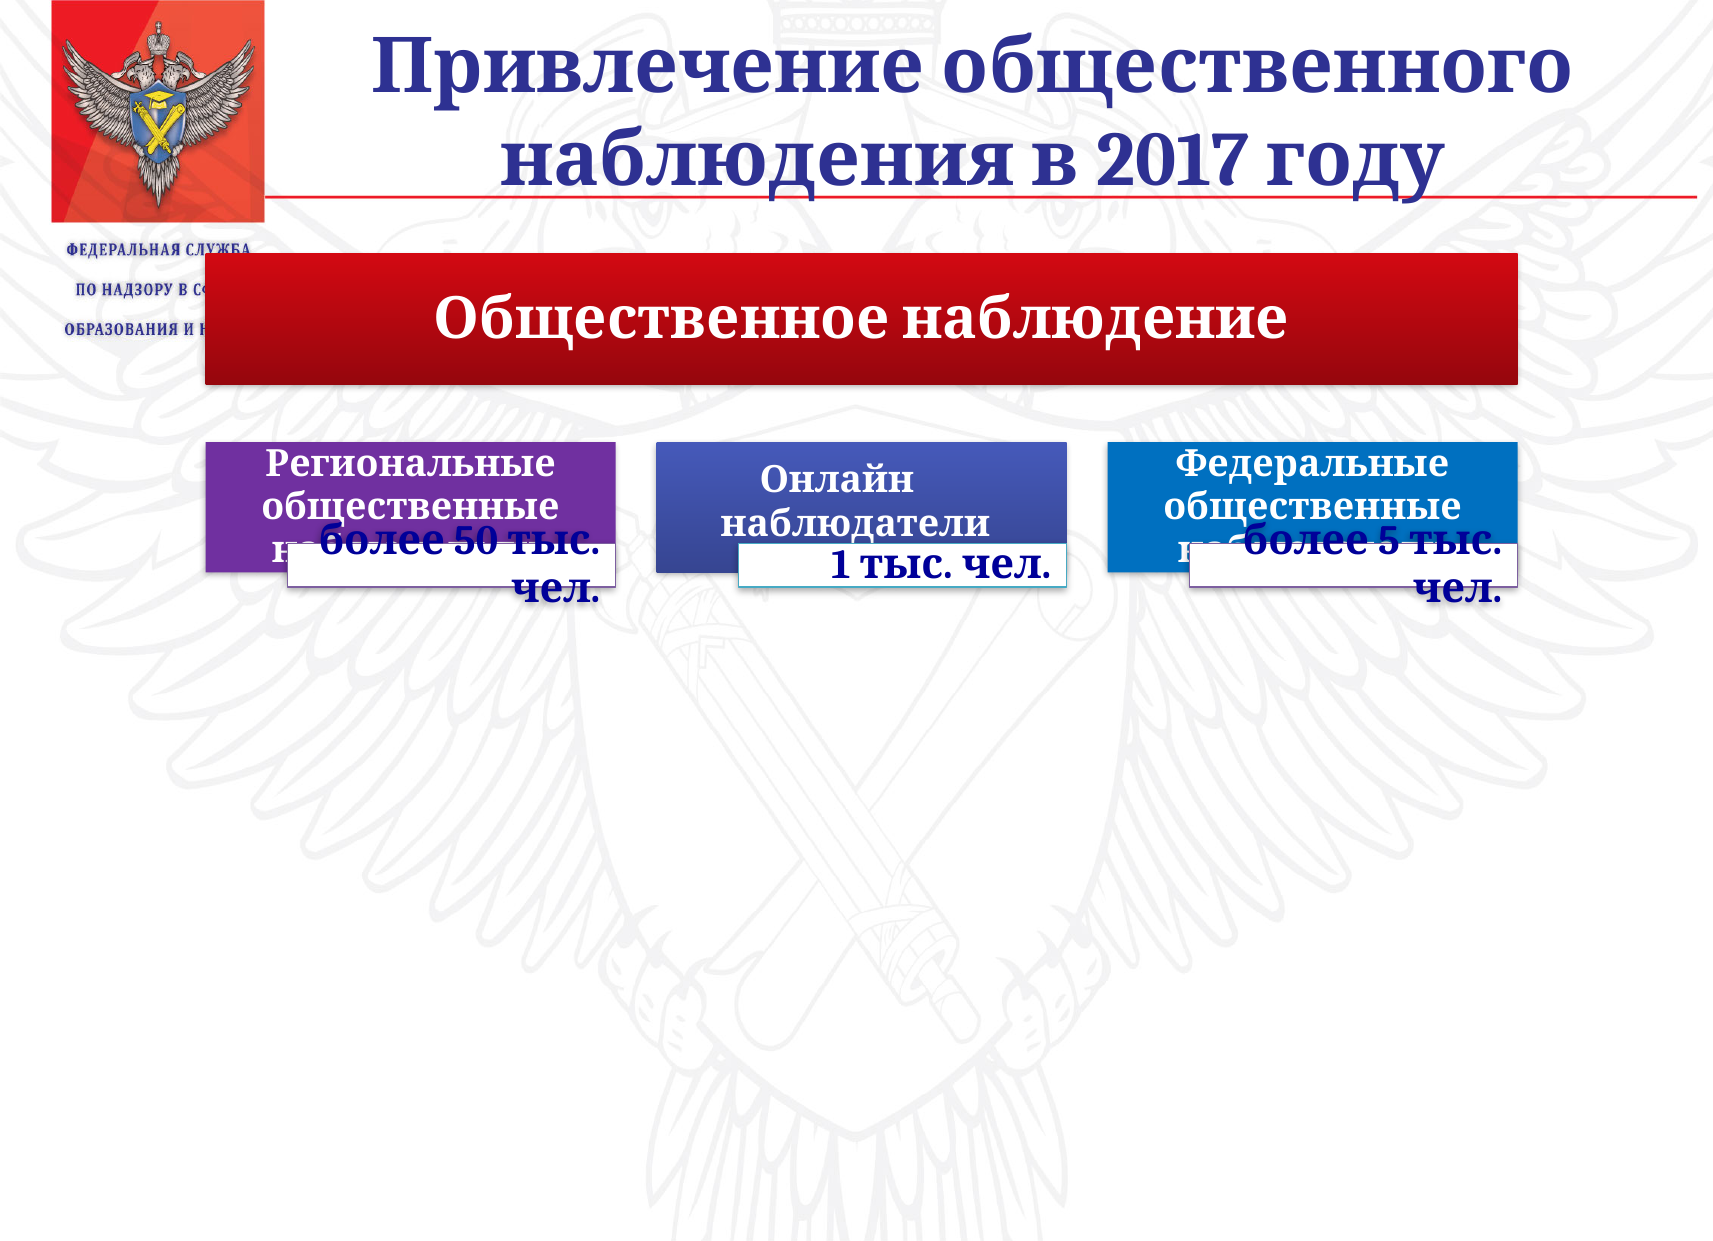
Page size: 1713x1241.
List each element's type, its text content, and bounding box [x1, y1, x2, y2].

picture [0, 0, 1713, 1241]
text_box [41, 253, 1682, 1152]
text_box Привлечение общественного наблюдения в 2017 году [264, 5, 1682, 210]
